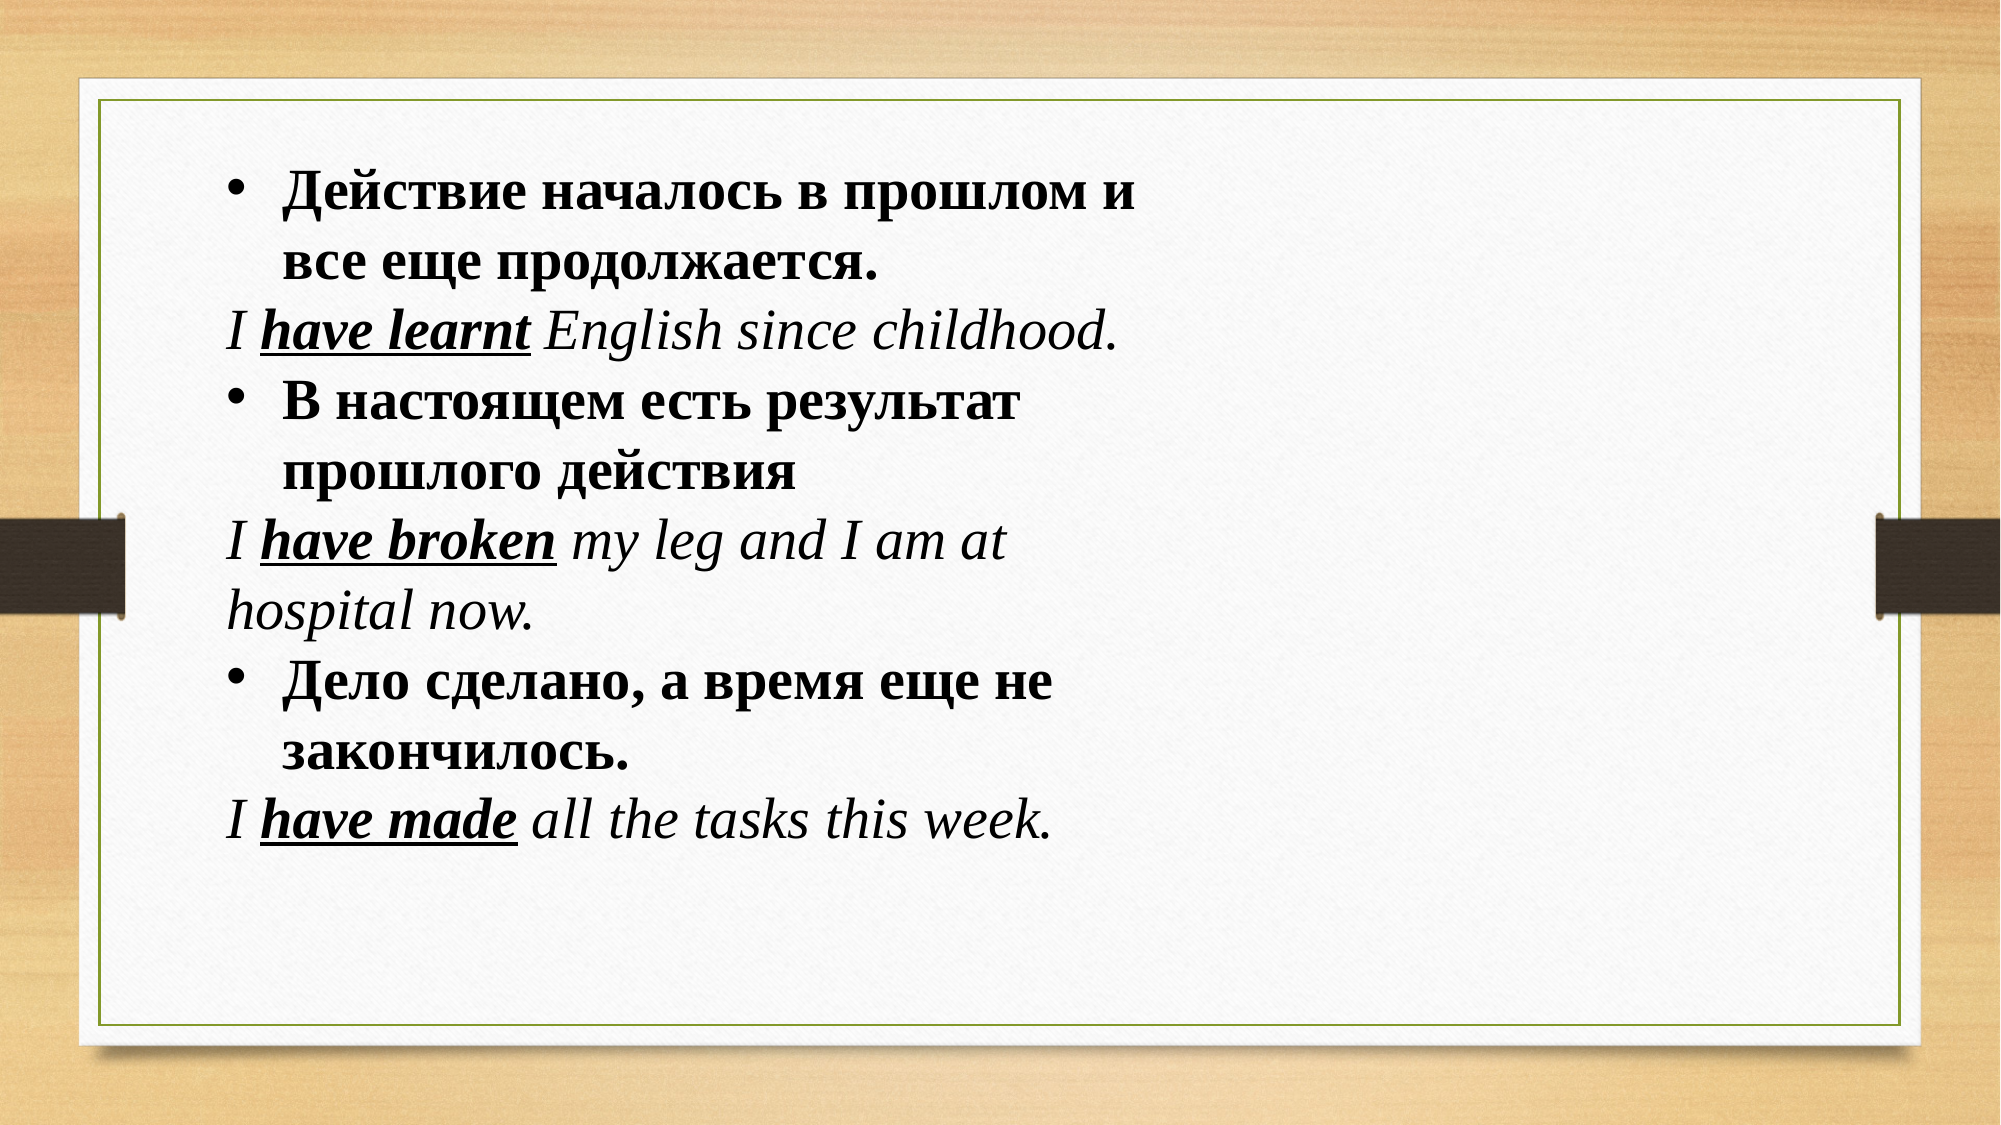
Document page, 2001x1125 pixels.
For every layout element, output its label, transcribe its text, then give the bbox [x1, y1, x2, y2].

text_box Действие началось в прошлом и все еще продолжается. I have learnt English since childhood. В настоящем есть результат прошлого действия I have broken my leg and I am at hospital now. Дело сделано, а время еще не закончилось. I have made all the tasks this week. [211, 143, 1212, 859]
picture [0, 0, 2001, 1125]
